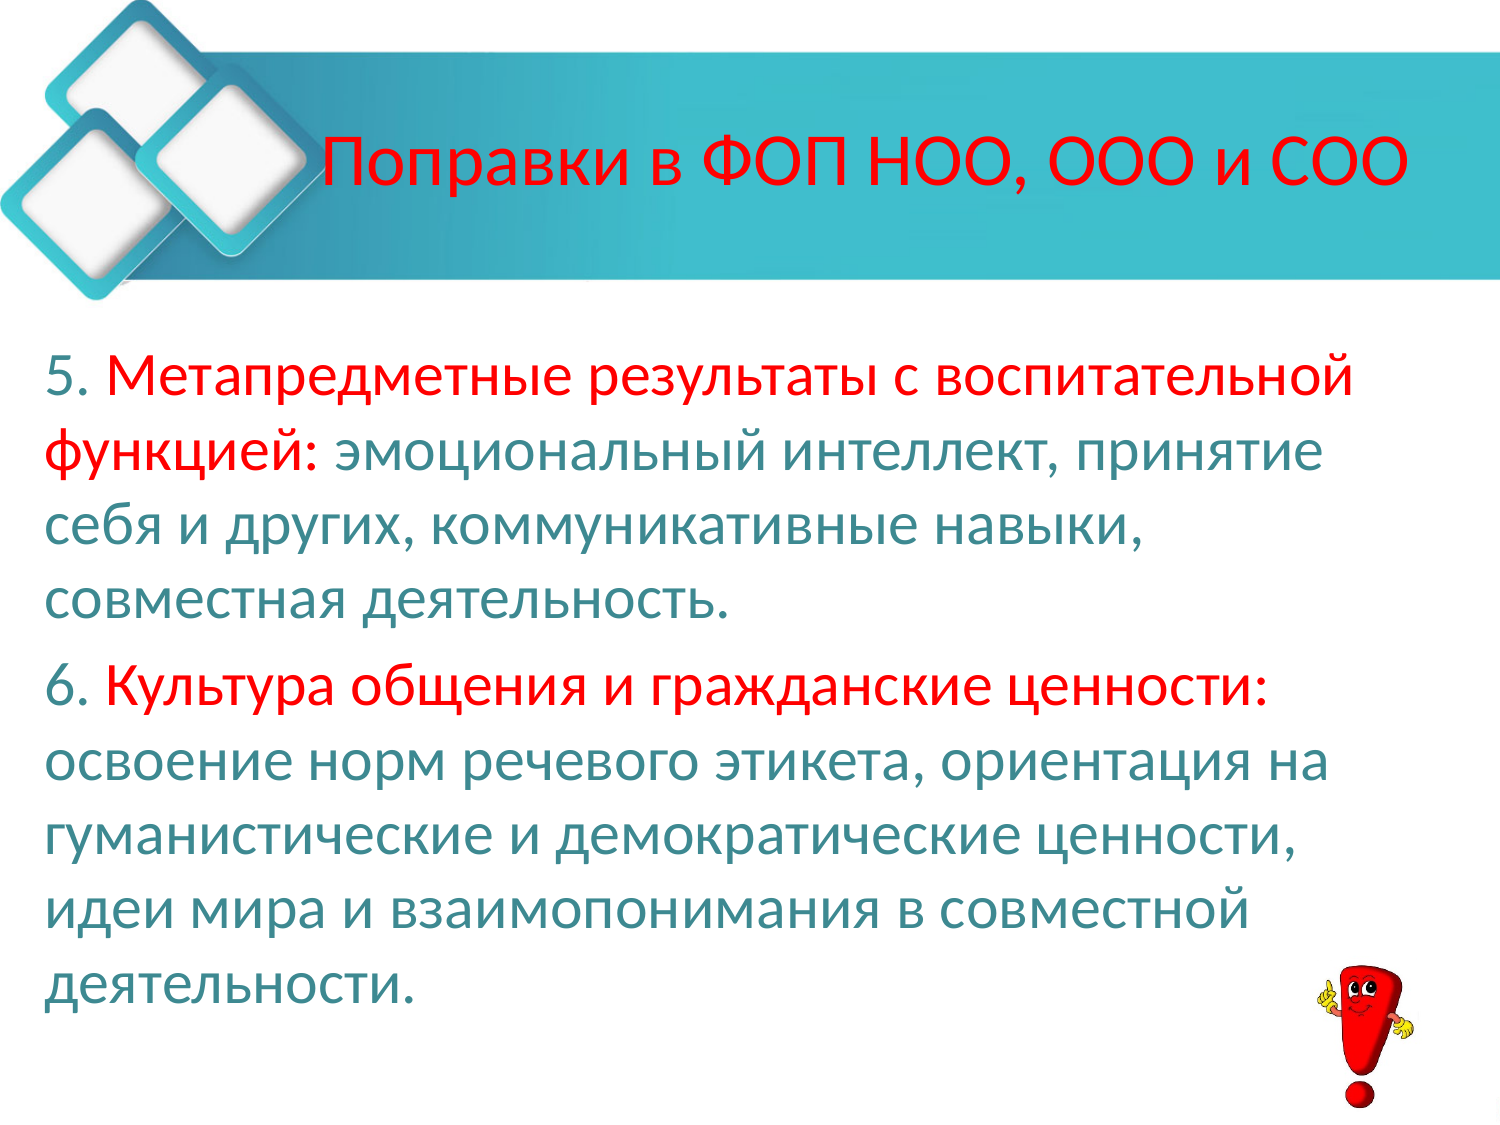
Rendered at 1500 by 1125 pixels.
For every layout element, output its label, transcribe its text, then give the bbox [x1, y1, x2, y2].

list 5. Метапредметные результаты с воспитательной функцией: эмоциональный интеллект, принятие себя и других, коммуникативные навыки, совместная деятельность. 6. Культура общения и гражданские ценности: освоение норм речевого этикета, ориентация на гуманистические и демократические ценности, идеи мира и взаимопонимания в совместной деятельности. [29, 326, 1459, 1035]
picture [0, 0, 1500, 1125]
title Поправки в ФОП НОО, ООО и СОО [29, 43, 1447, 268]
